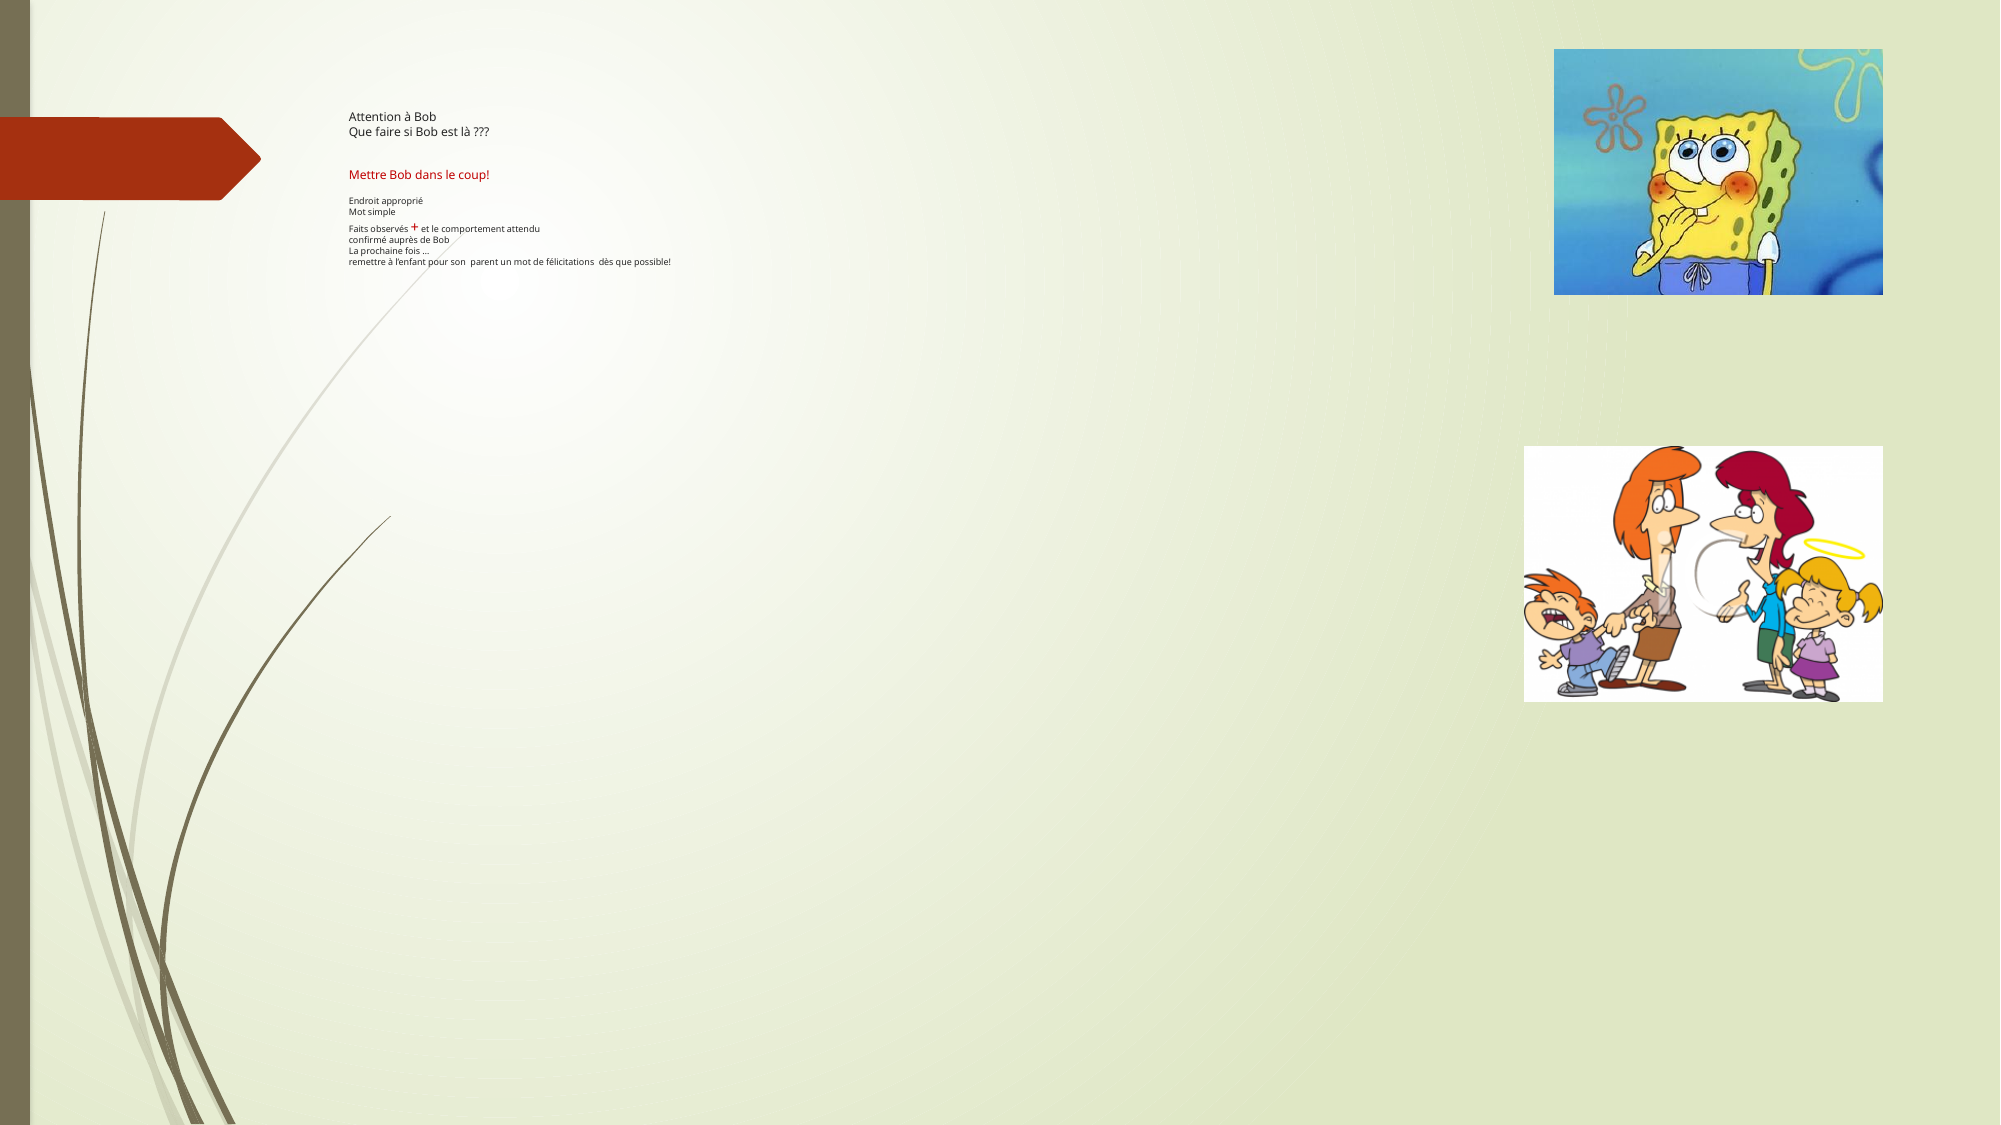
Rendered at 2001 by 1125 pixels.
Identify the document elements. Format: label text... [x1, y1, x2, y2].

title Attention à Bob Que faire si Bob est là ??? Mettre Bob dans le coup! Endroit approprié Mot simple Faits observés + et le comportement attendu confirmé auprès de Bob La prochaine fois … remettre à l’enfant pour son parent un mot de félicitations dès que possible! [348, 102, 2000, 313]
picture [1554, 48, 1883, 296]
picture [1523, 446, 1883, 702]
